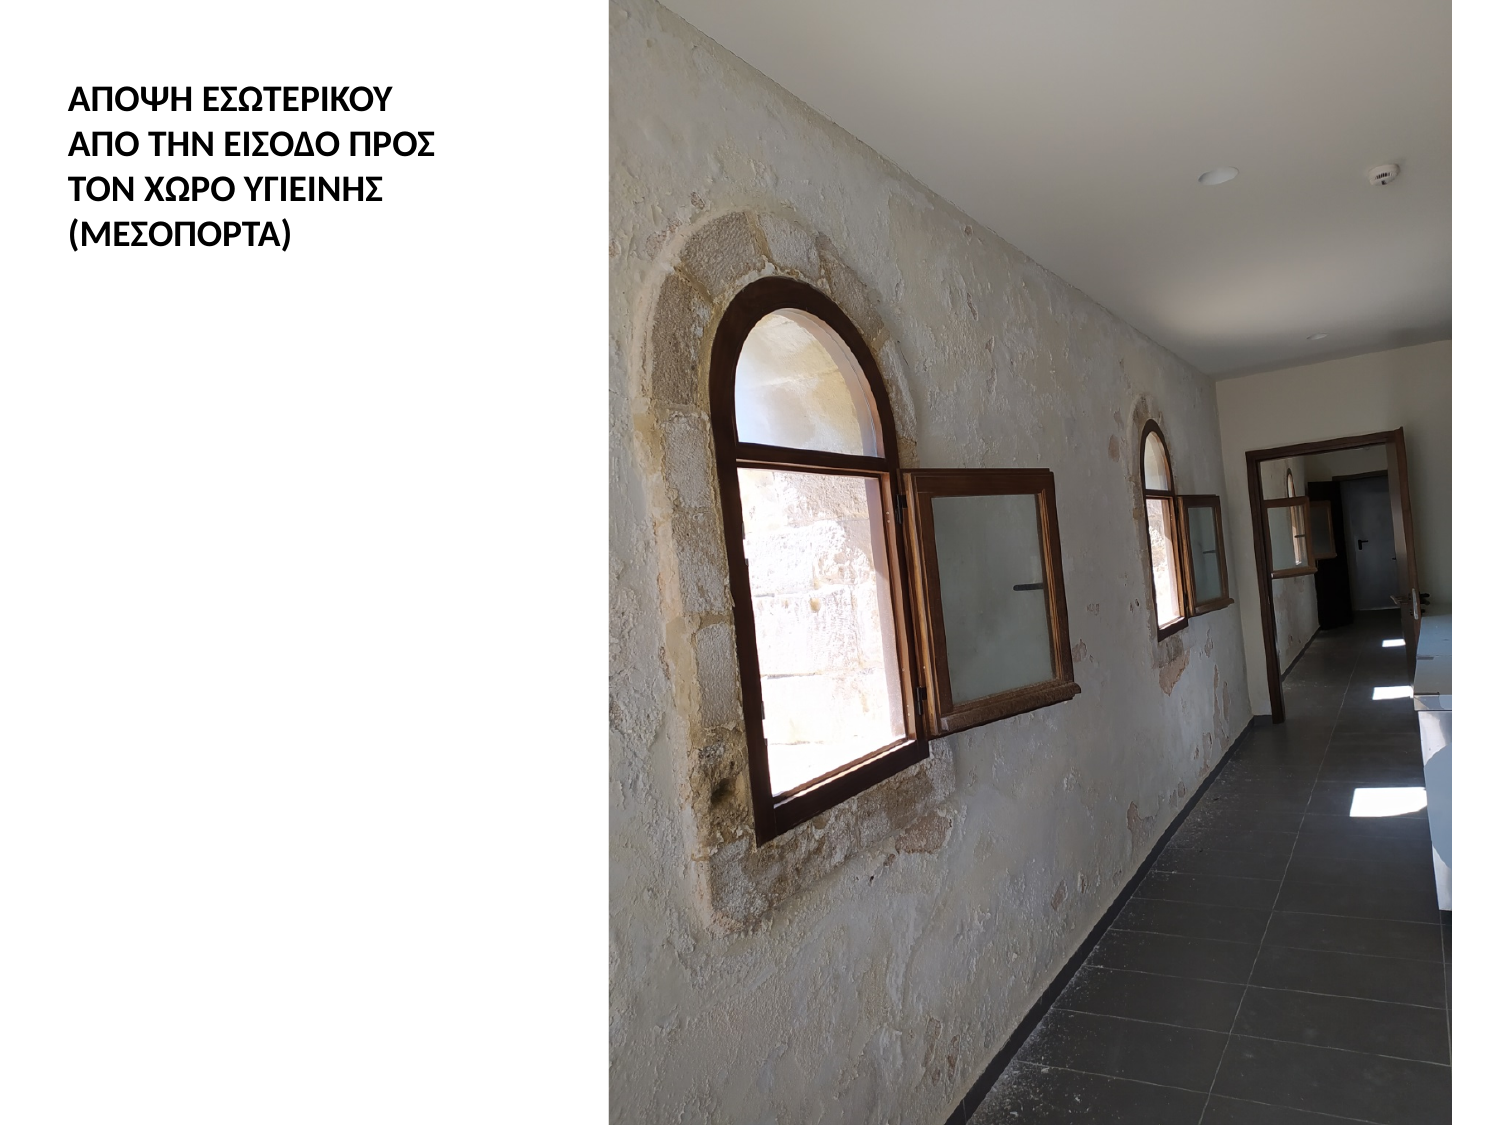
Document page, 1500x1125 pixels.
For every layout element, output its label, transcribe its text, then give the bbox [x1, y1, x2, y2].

text_box ΑΠΟΨΗ ΕΣΩΤΕΡΙΚΟΥ ΑΠΌ ΤΗΝ ΕΙΣΟΔΟ ΠΡΟΣ ΤΟΝ ΧΩΡΟ ΥΓΙΕΙΝΗΣ (ΜΕΣΟΠΟΡΤΑ) [53, 66, 479, 262]
picture [467, 1, 1500, 1124]
